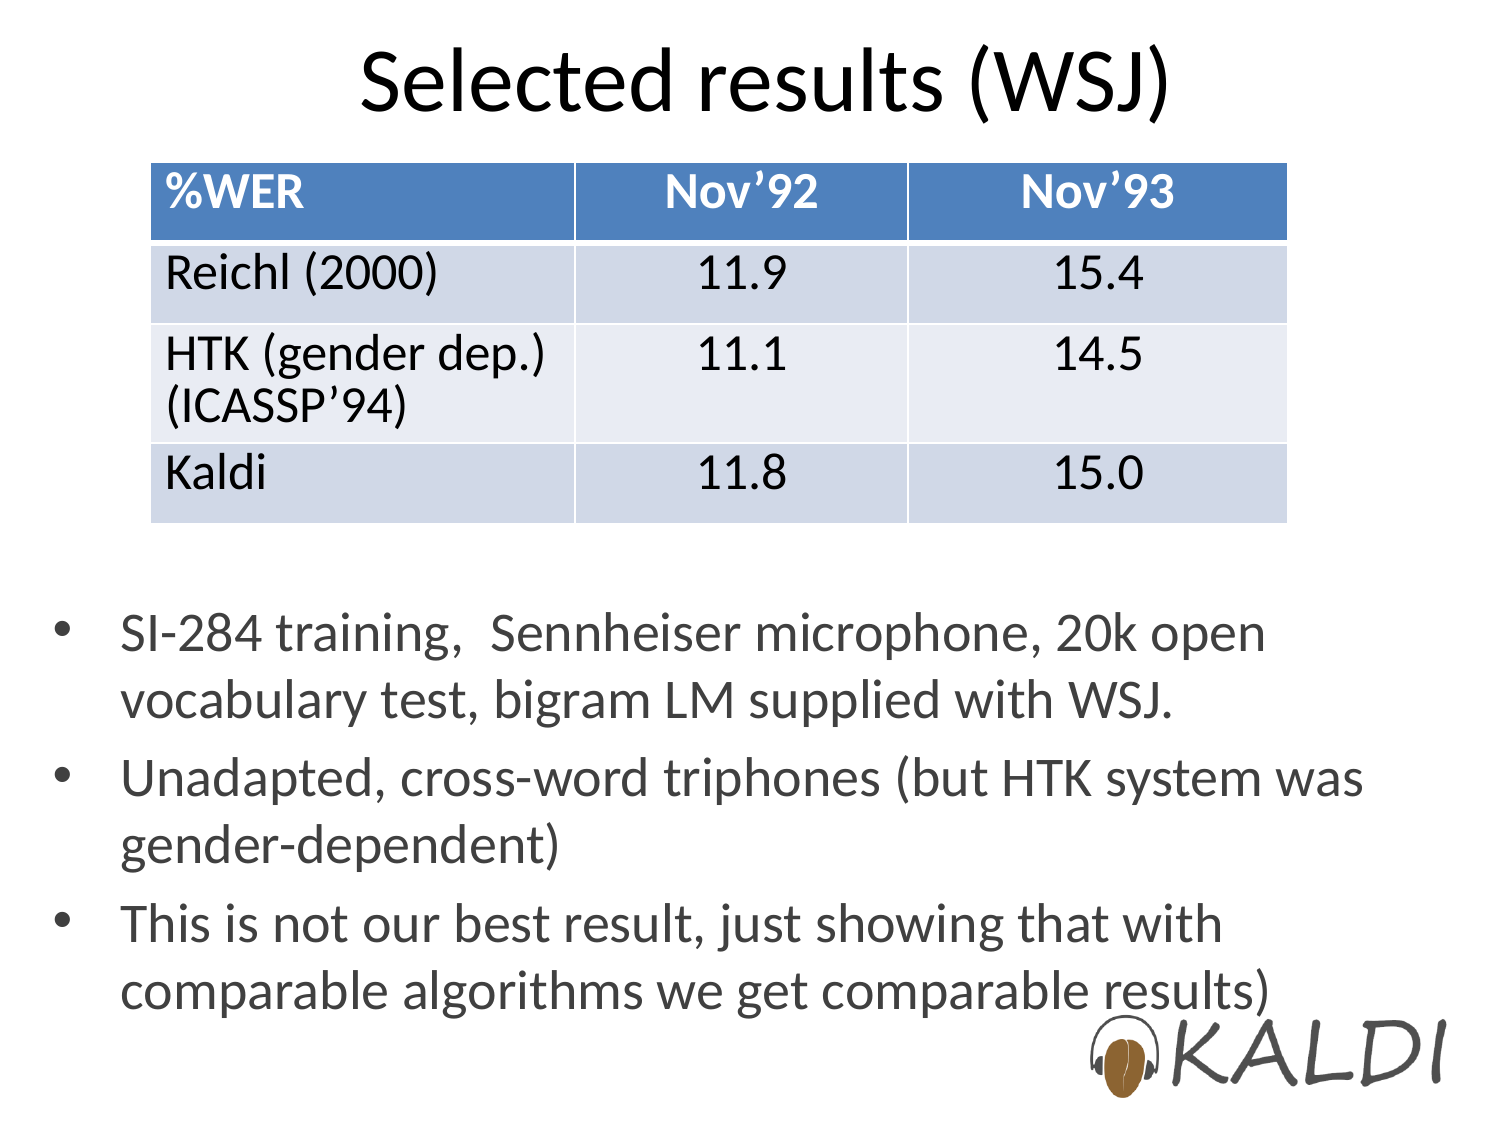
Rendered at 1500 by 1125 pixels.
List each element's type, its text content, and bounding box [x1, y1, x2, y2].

picture [1087, 1012, 1464, 1104]
table_header Nov’93 [909, 163, 1287, 240]
table_header %WER [151, 163, 574, 240]
table_cell 14.5 [909, 325, 1287, 442]
table_cell HTK (gender dep.) (ICASSP’94) [151, 325, 574, 442]
table_cell Reichl (2000) [151, 246, 574, 323]
table_cell Kaldi [151, 444, 574, 523]
table_cell 11.1 [576, 325, 907, 442]
table_cell 11.8 [576, 444, 907, 523]
table_cell 15.0 [909, 444, 1287, 523]
table_cell 11.9 [576, 246, 907, 323]
subtitle SI-284 training, Sennheiser microphone, 20k open vocabulary test, bigram LM supplied with WSJ. Unadapted, cross-word triphones (but HTK system was gender-dependent) This is not our best result, just showing that with comparable algorithms we get comparable results) [37, 587, 1463, 1038]
table_cell 15.4 [909, 246, 1287, 323]
title Selected results (WSJ) [125, 5, 1410, 144]
table_header Nov’92 [576, 163, 907, 240]
